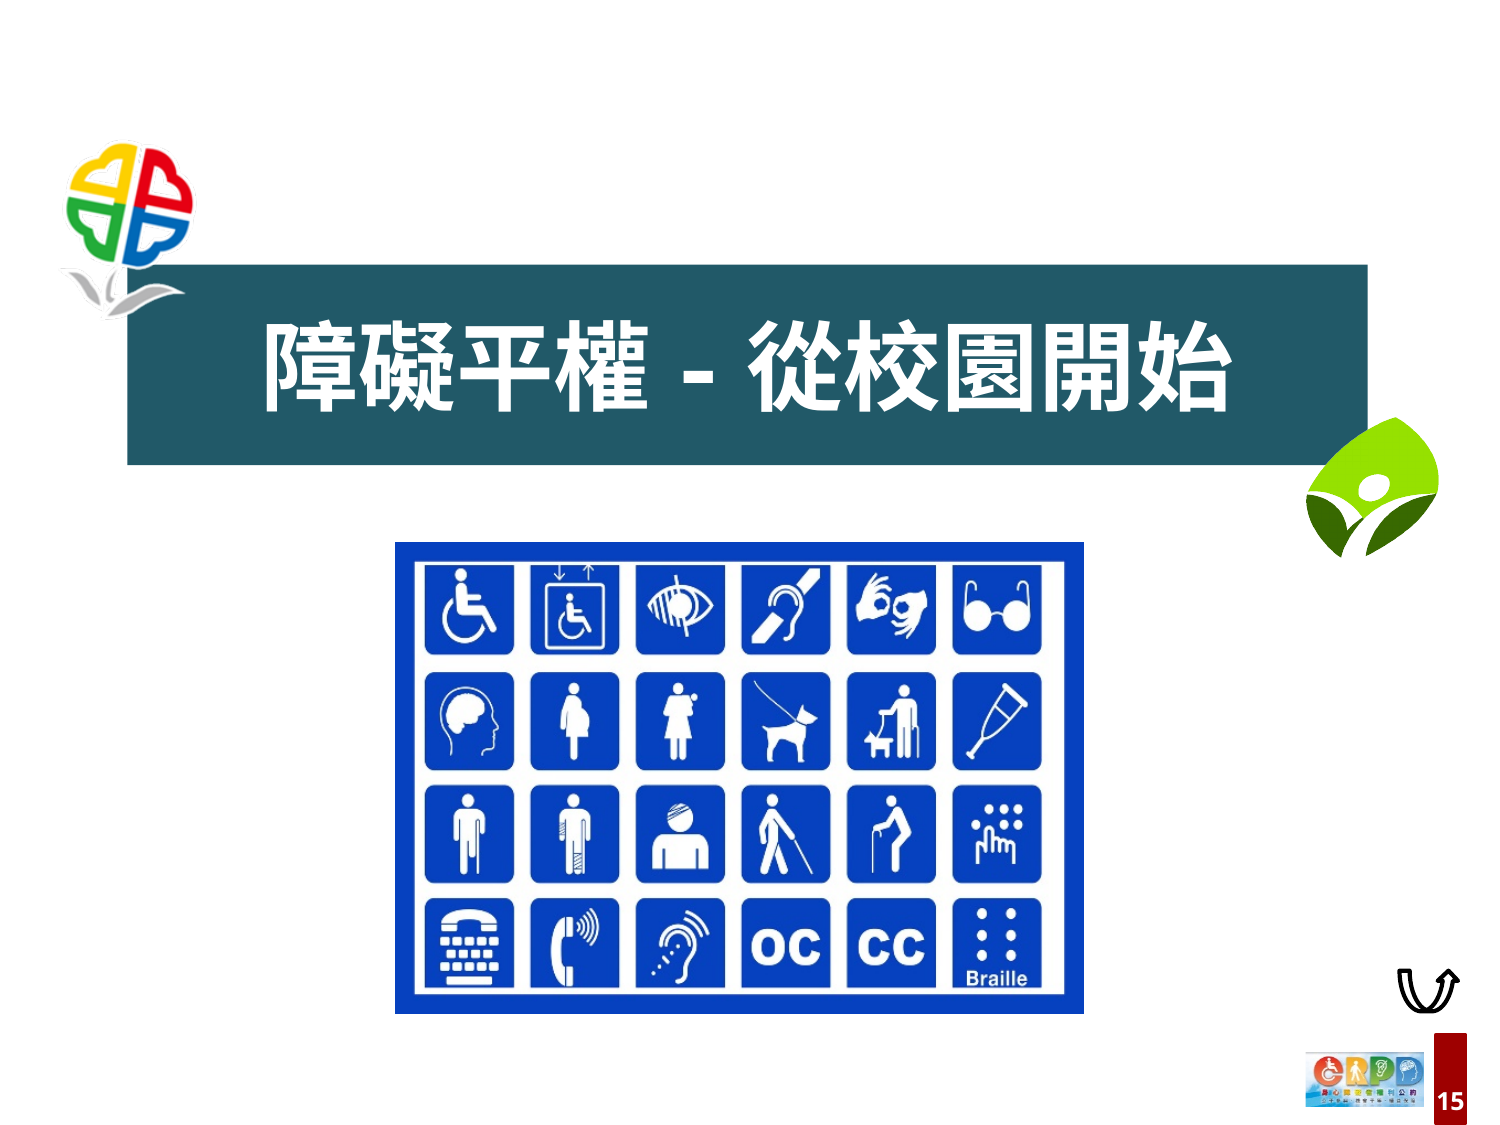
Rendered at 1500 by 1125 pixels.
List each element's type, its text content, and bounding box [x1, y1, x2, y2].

picture [1305, 417, 1440, 559]
slide_number 15 [1416, 1076, 1485, 1125]
picture [1305, 1052, 1424, 1107]
text_box [1397, 968, 1460, 1014]
picture [395, 541, 1084, 1014]
picture [56, 136, 199, 323]
text_box 障礙平權-從校園開始 [127, 264, 1368, 466]
